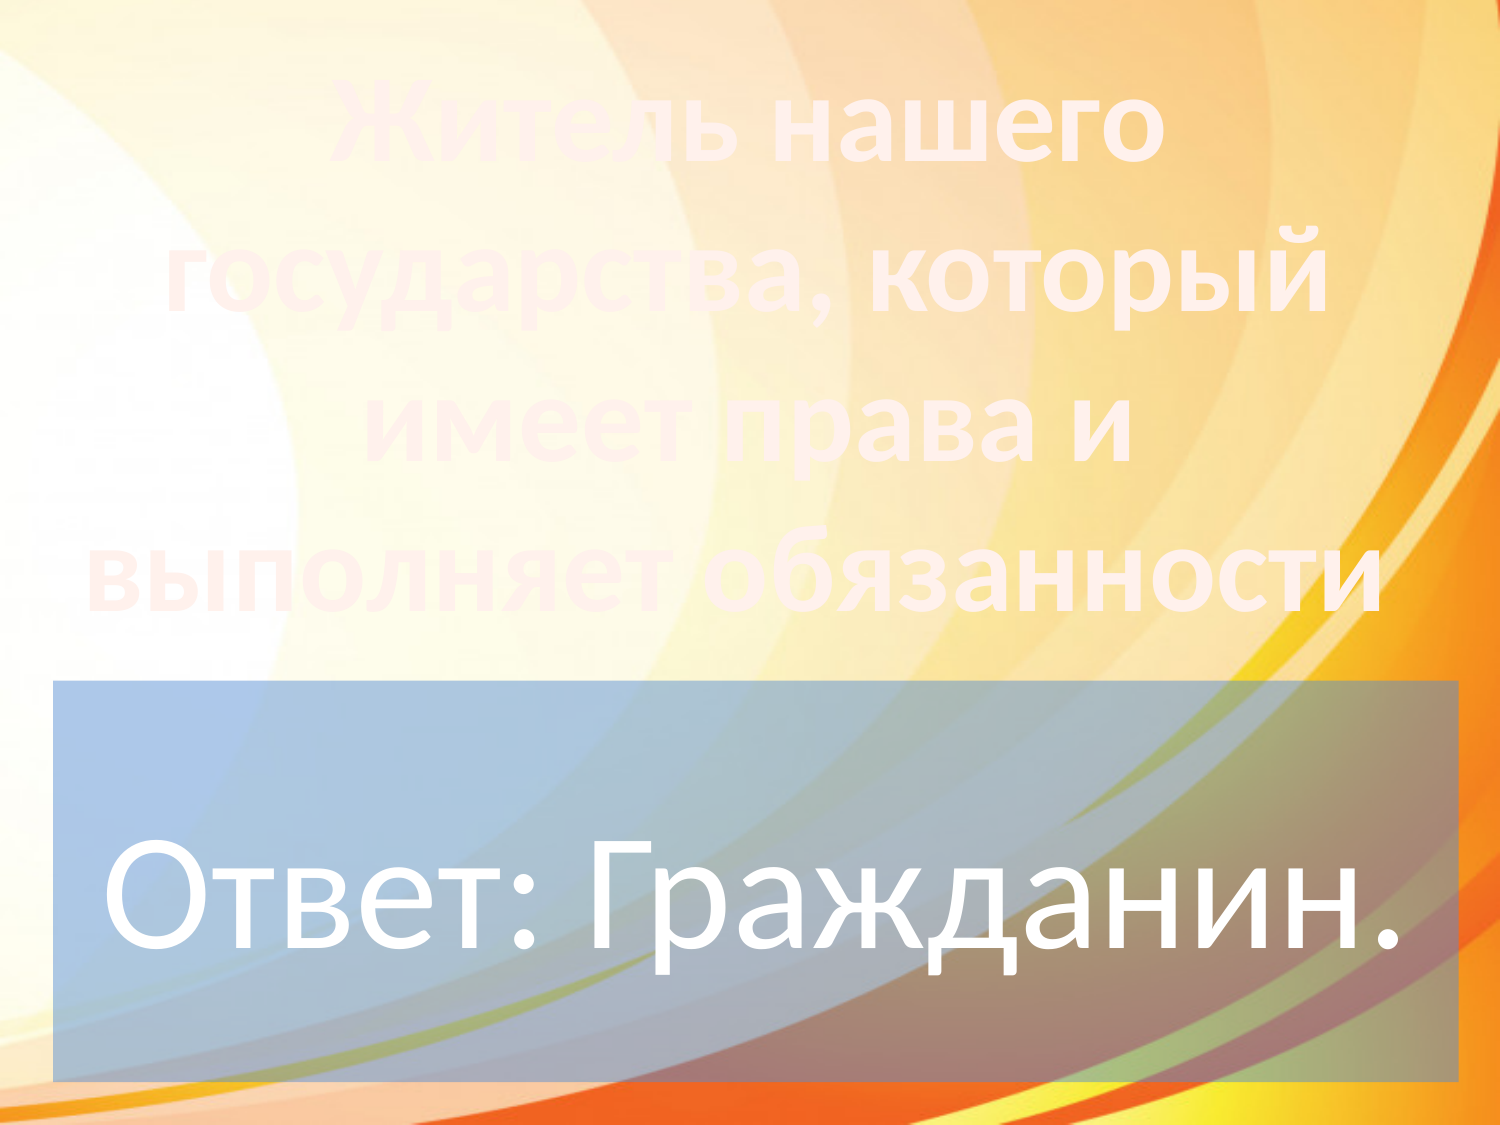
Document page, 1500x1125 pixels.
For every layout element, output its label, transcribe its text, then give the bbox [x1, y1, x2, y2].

text_box Житель нашего государства, который имеет права и выполняет обязанности [57, 29, 1441, 645]
text_box Ответ: Гражданин. [51, 679, 1461, 1084]
picture [0, 0, 1500, 1125]
